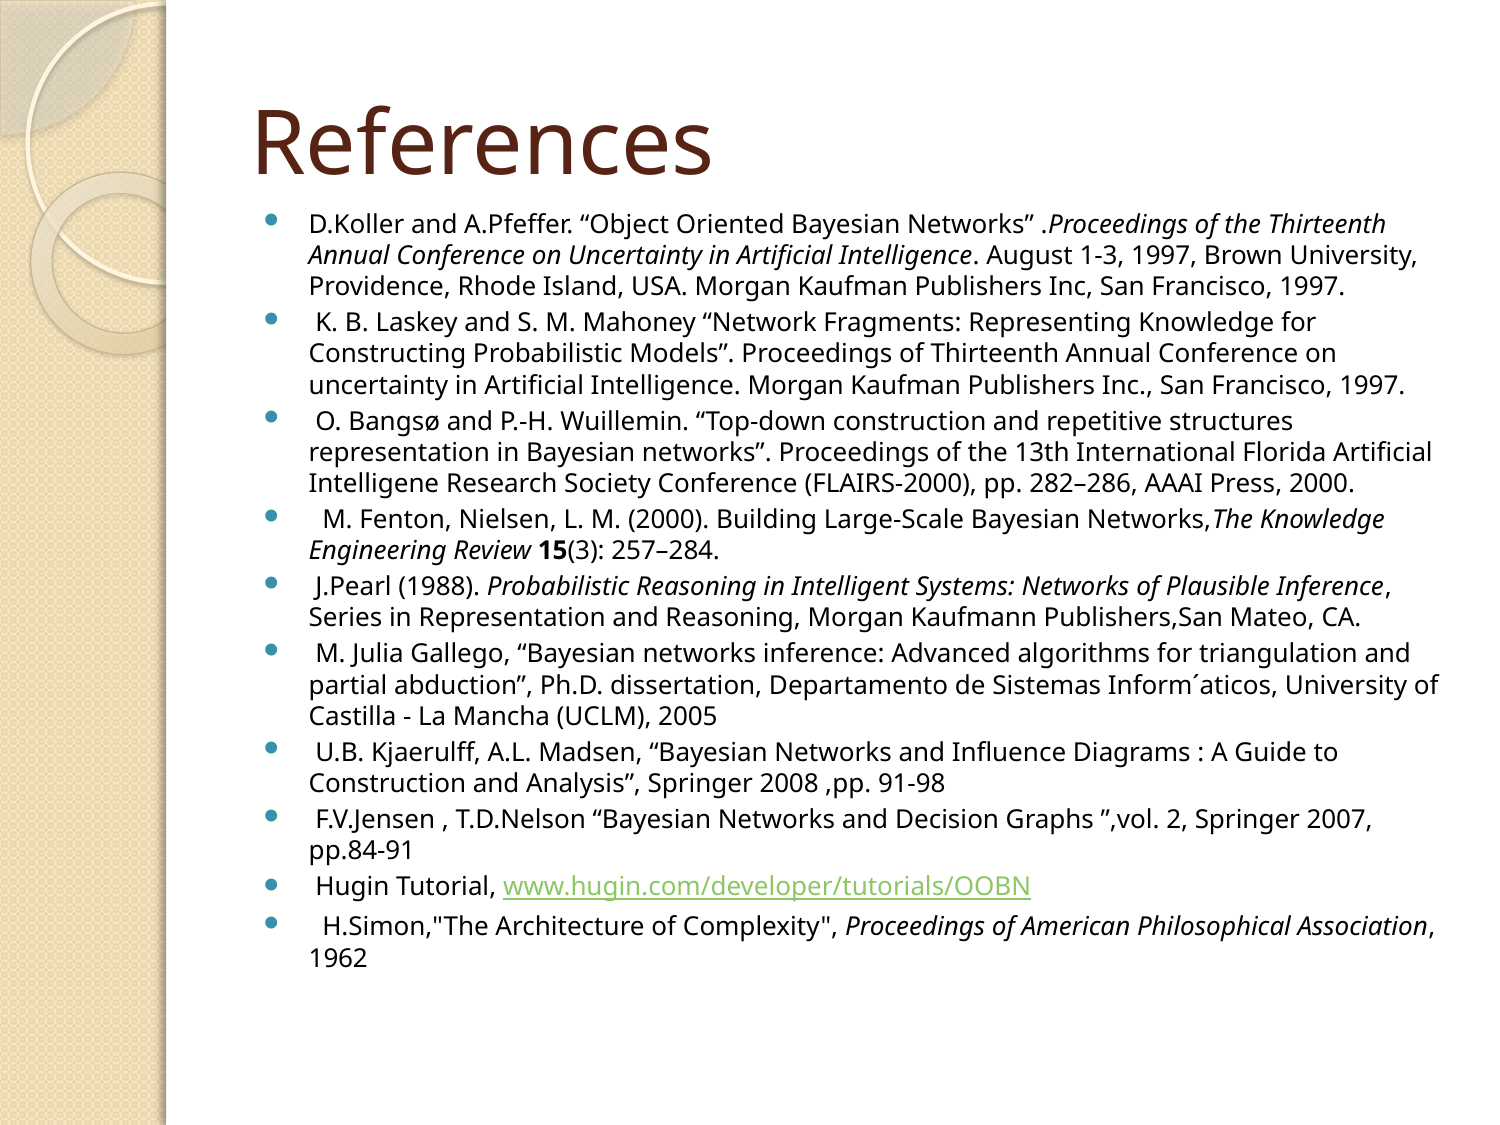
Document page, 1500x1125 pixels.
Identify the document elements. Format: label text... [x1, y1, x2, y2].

list D.Koller and A.Pfeffer. “Object Oriented Bayesian Networks” .Proceedings of the Thirteenth Annual Conference on Uncertainty in Artificial Intelligence. August 1-3, 1997, Brown University, Providence, Rhode Island, USA. Morgan Kaufman Publishers Inc, San Francisco, 1997. K. B. Laskey and S. M. Mahoney “Network Fragments: Representing Knowledge for Constructing Probabilistic Models”. Proceedings of Thirteenth Annual Conference on uncertainty in Artificial Intelligence. Morgan Kaufman Publishers Inc., San Francisco, 1997. O. Bangsø and P.-H. Wuillemin. “Top-down construction and repetitive structures representation in Bayesian networks”. Proceedings of the 13th International Florida Artificial Intelligene Research Society Conference (FLAIRS-2000), pp. 282–286, AAAI Press, 2000. M. Fenton, Nielsen, L. M. (2000). Building Large-Scale Bayesian Networks,The Knowledge Engineering Review 15(3): 257–284. J.Pearl (1988). Probabilistic Reasoning in Intelligent Systems: Networks of Plausible Inference, Series in Representation and Reasoning, Morgan Kaufmann Publishers,San Mateo, CA. M. Julia Gallego, “Bayesian networks inference: Advanced algorithms for triangulation and partial abduction”, Ph.D. dissertation, Departamento de Sistemas Inform´aticos, University of Castilla - La Mancha (UCLM), 2005 U.B. Kjaerulff, A.L. Madsen, “Bayesian Networks and Influence Diagrams : A Guide to Construction and Analysis”, Springer 2008 ,pp. 91-98 F.V.Jensen , T.D.Nelson “Bayesian Networks and Decision Graphs ”,vol. 2, Springer 2007, pp.84-91 Hugin Tutorial, www.hugin.com/developer/tutorials/OOBN H.Simon,"The Architecture of Complexity", Proceedings of American Philosophical Association, 1962 [235, 200, 1466, 1025]
title References [235, 45, 1466, 200]
